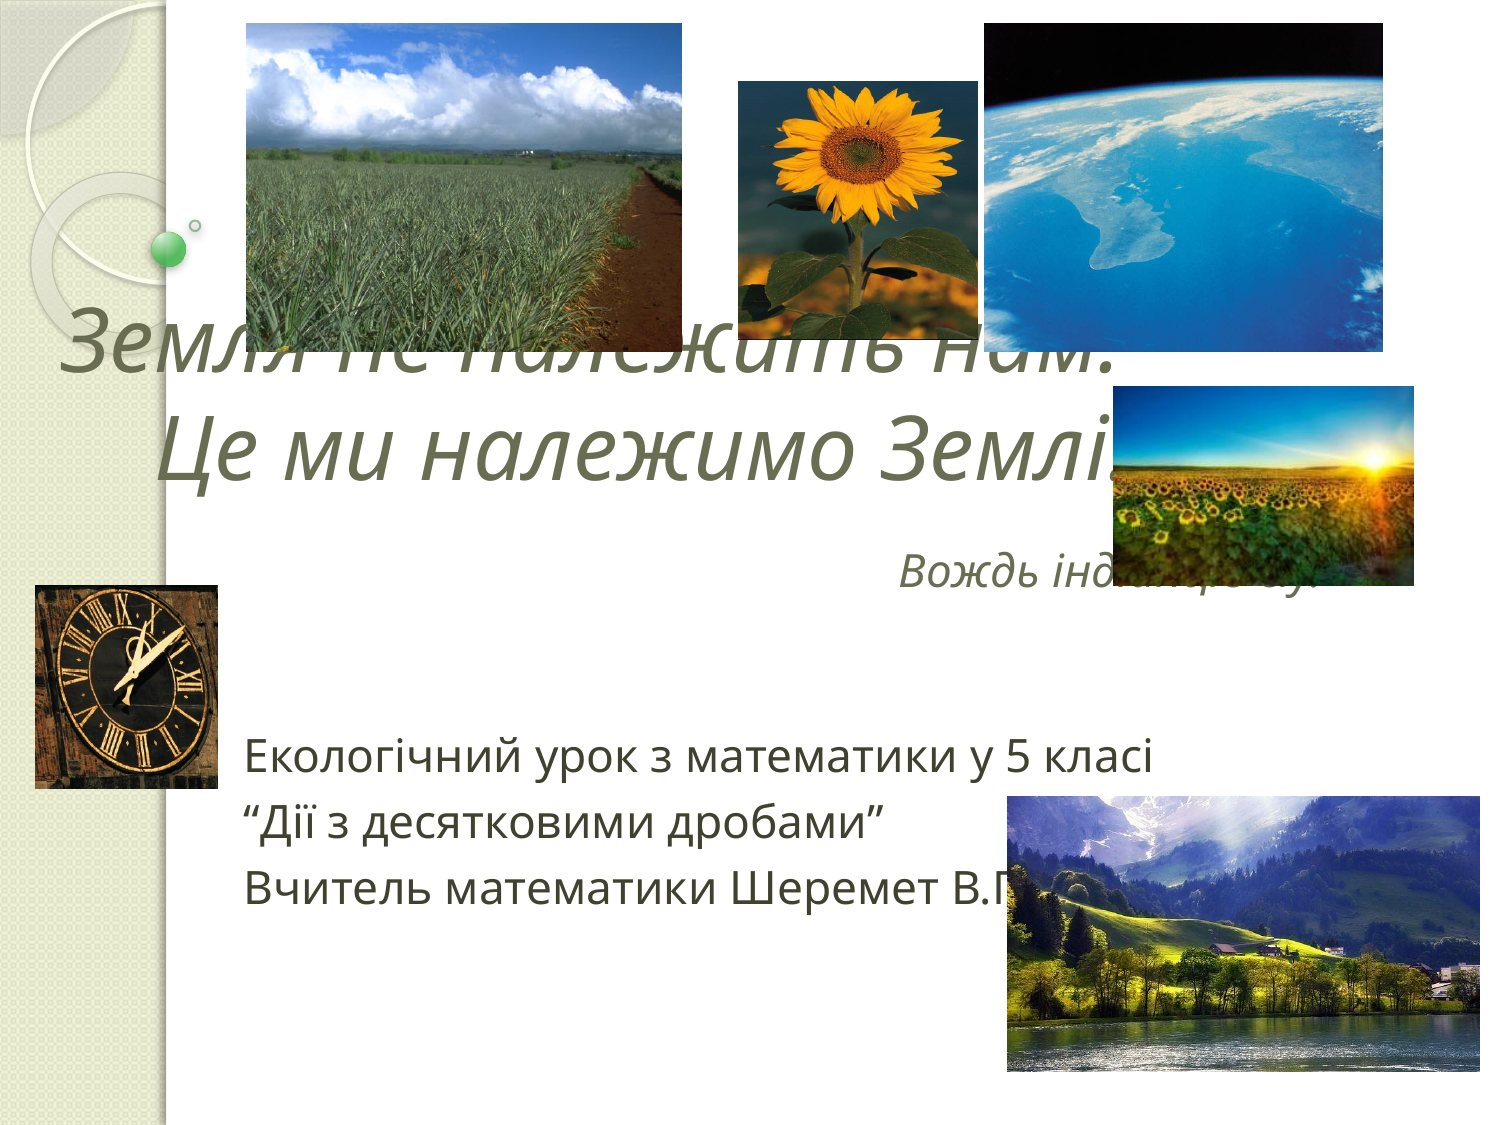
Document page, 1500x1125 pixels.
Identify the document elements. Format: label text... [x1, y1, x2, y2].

title Земля не належить нам. Це ми належимо Землі. Вождь індіанців сіу. 1854 р. [46, 93, 1388, 668]
picture [1164, 200, 1169, 208]
picture [245, 23, 683, 352]
picture [737, 81, 978, 341]
picture [984, 23, 1384, 352]
picture [34, 585, 219, 790]
picture [1112, 386, 1414, 586]
subtitle Екологічний урок з математики у 5 класі “Дії з десятковими дробами” Вчитель математики Шеремет В.П. [225, 726, 1275, 925]
picture [1007, 796, 1480, 1073]
picture [1136, 172, 1148, 182]
